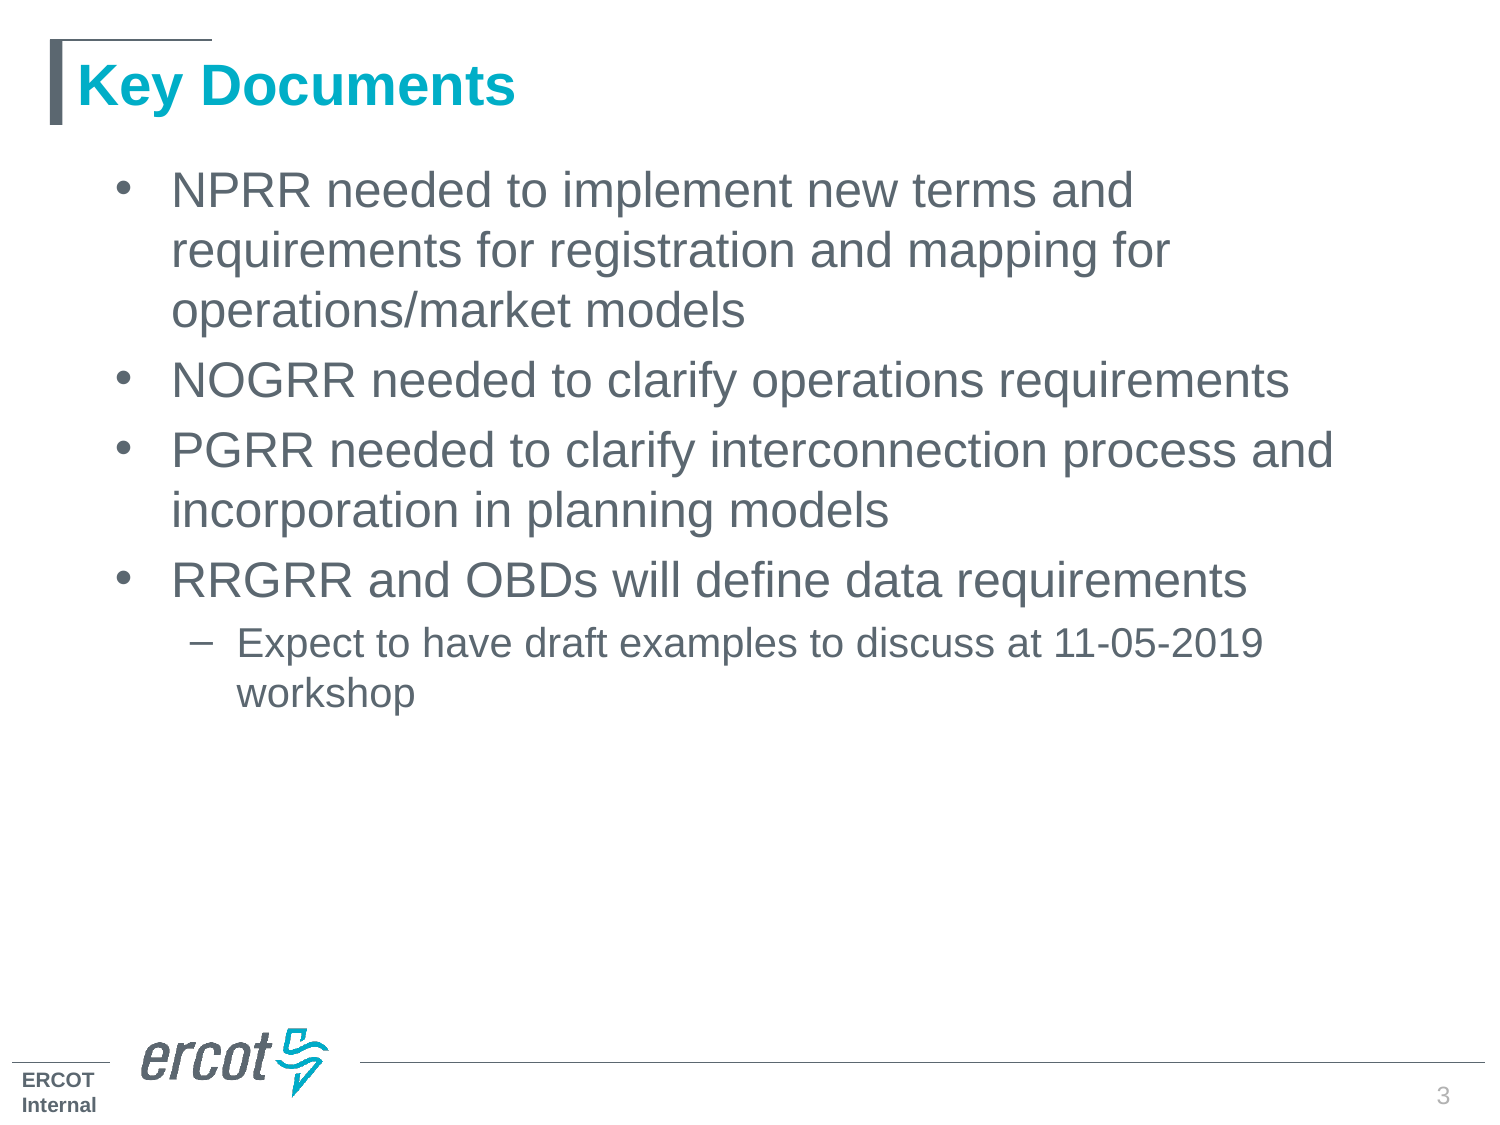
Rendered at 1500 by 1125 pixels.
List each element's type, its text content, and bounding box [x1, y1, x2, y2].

list NPRR needed to implement new terms and requirements for registration and mapping for operations/market models NOGRR needed to clarify operations requirements PGRR needed to clarify interconnection process and incorporation in planning models RRGRR and OBDs will define data requirements Expect to have draft examples to discuss at 11-05-2019 workshop [99, 149, 1375, 1025]
picture [137, 1025, 332, 1100]
slide_number 3 [1400, 1076, 1488, 1113]
title Key Documents [62, 39, 1450, 125]
